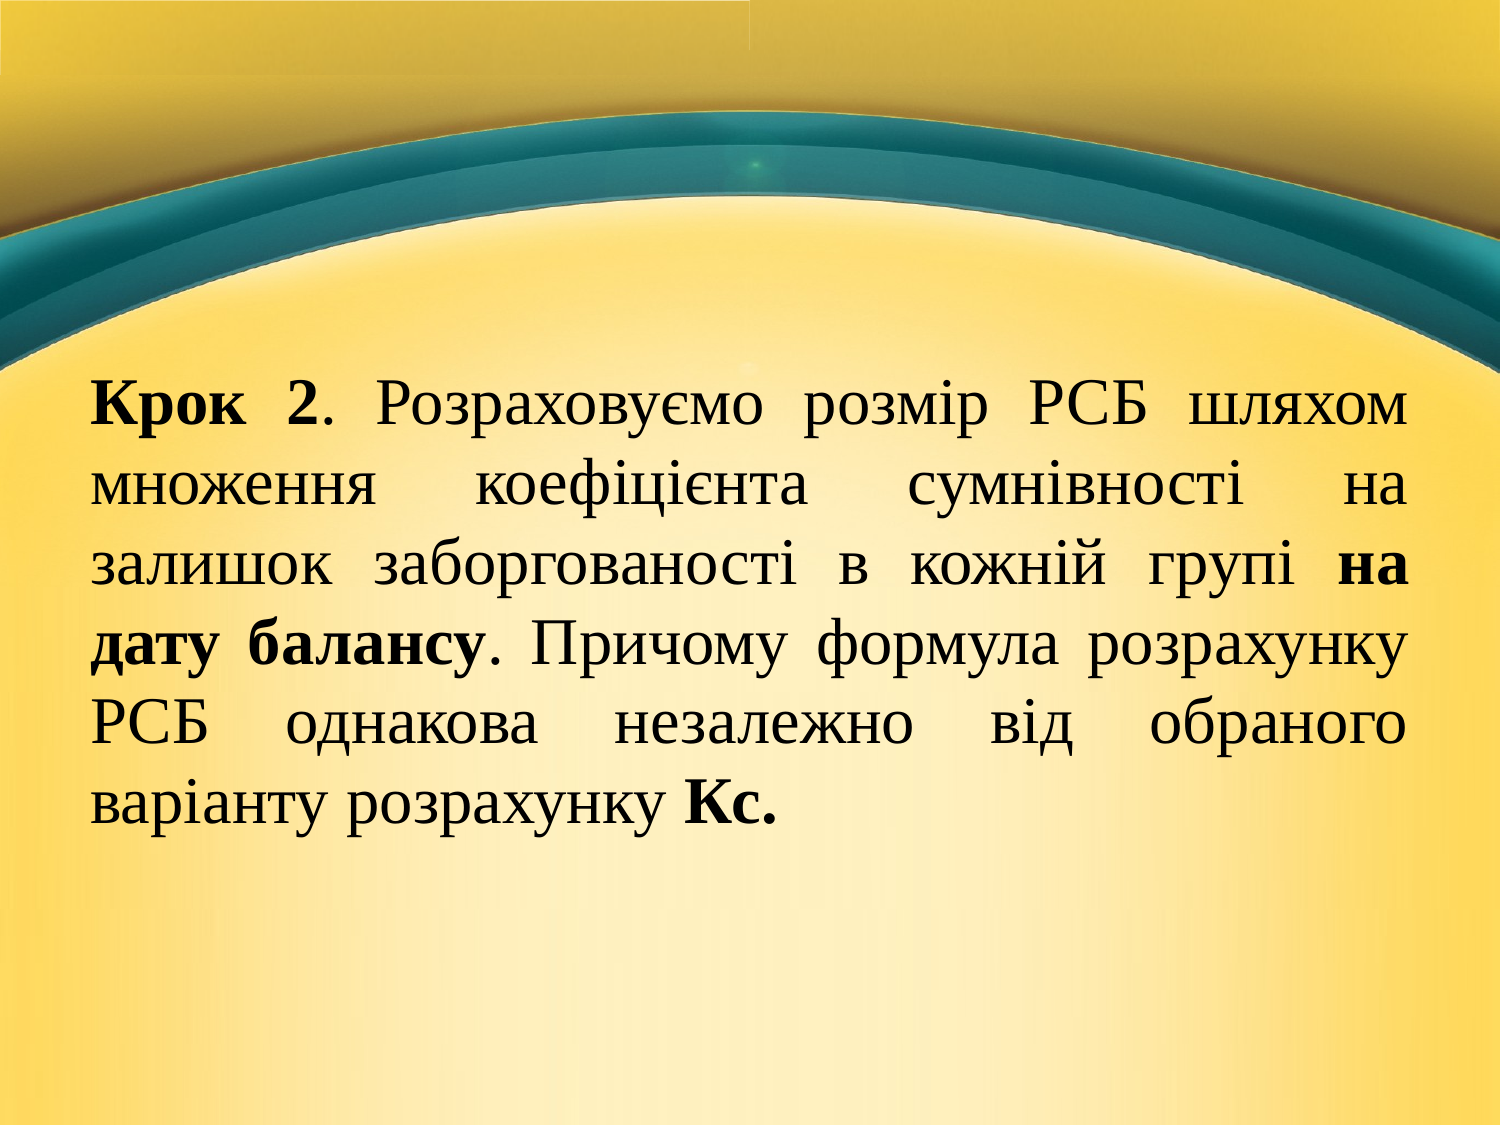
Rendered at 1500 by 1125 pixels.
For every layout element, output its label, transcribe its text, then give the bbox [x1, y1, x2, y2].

picture [0, 0, 1500, 1125]
list Крок 2. Розраховуємо розмір РСБ шляхом множення коефіцієнта сумнівності на залишок заборгованості в кожній групі на дату балансу. Причому формула розрахунку РСБ однакова незалежно від обраного варіанту розрахунку Кс. [75, 350, 1425, 1093]
